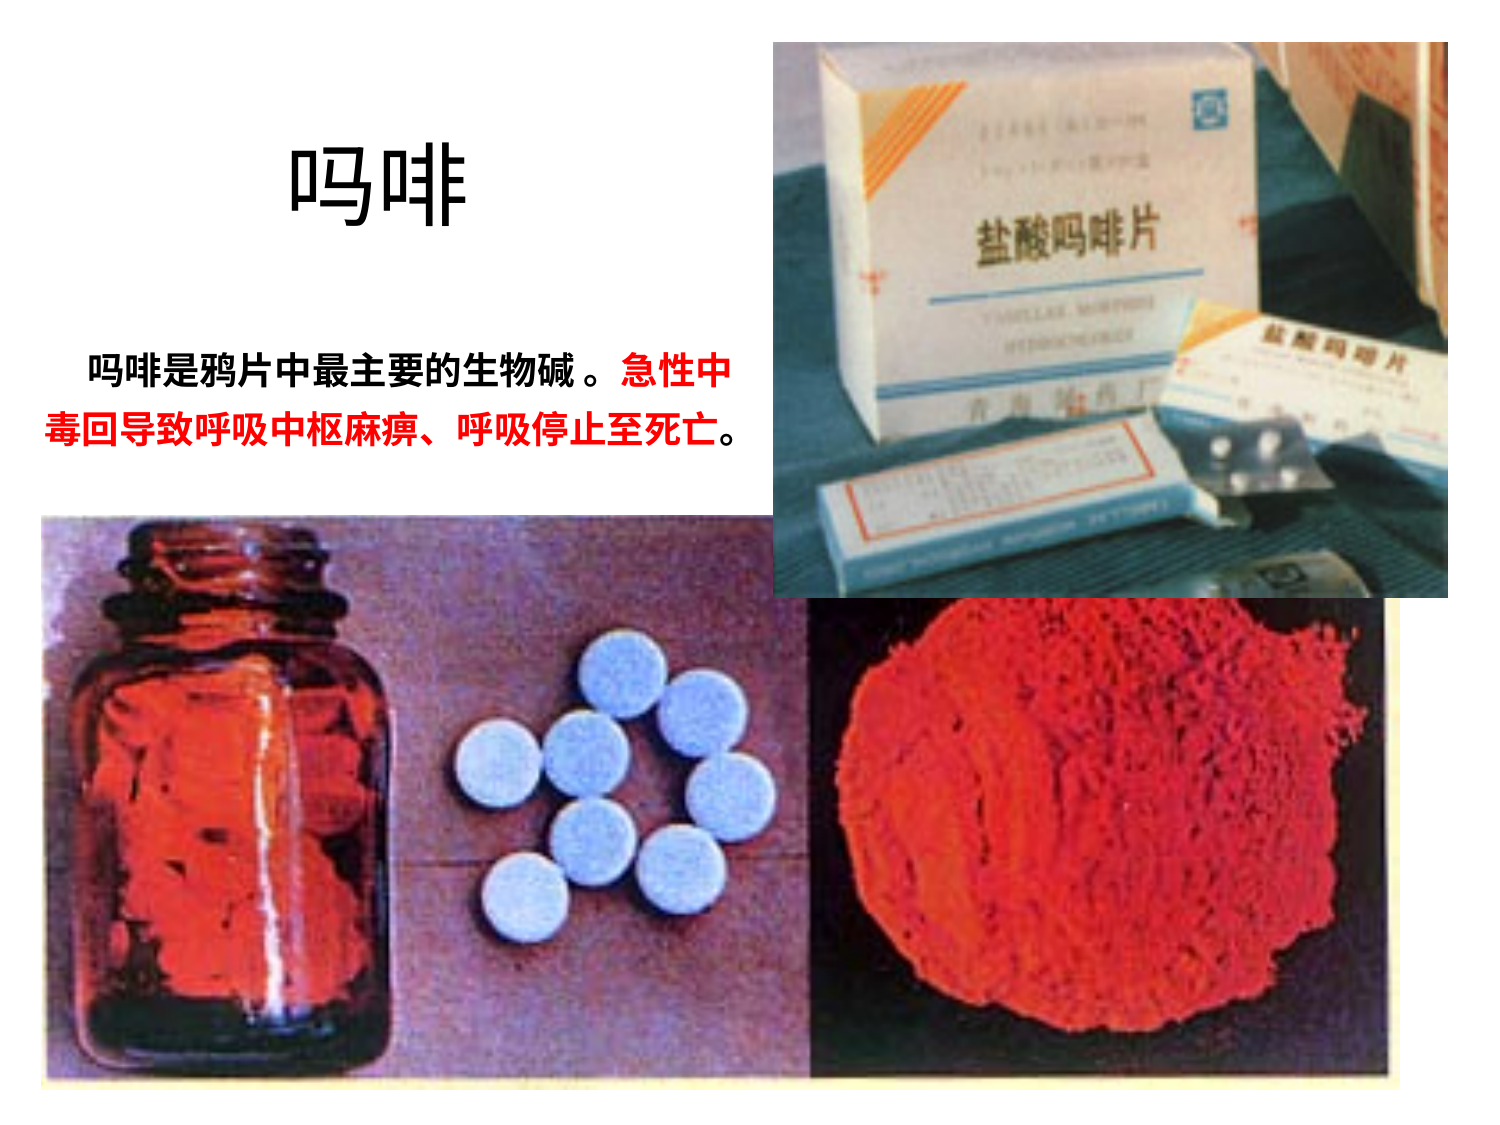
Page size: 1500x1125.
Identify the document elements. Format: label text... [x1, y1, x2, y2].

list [40, 515, 1400, 1090]
text_box 吗啡是鸦片中最主要的生物碱 。急性中毒回导致呼吸中枢麻痹、呼吸停止至死亡。 [29, 326, 762, 562]
picture [773, 42, 1448, 598]
title 吗啡 [170, 101, 585, 265]
